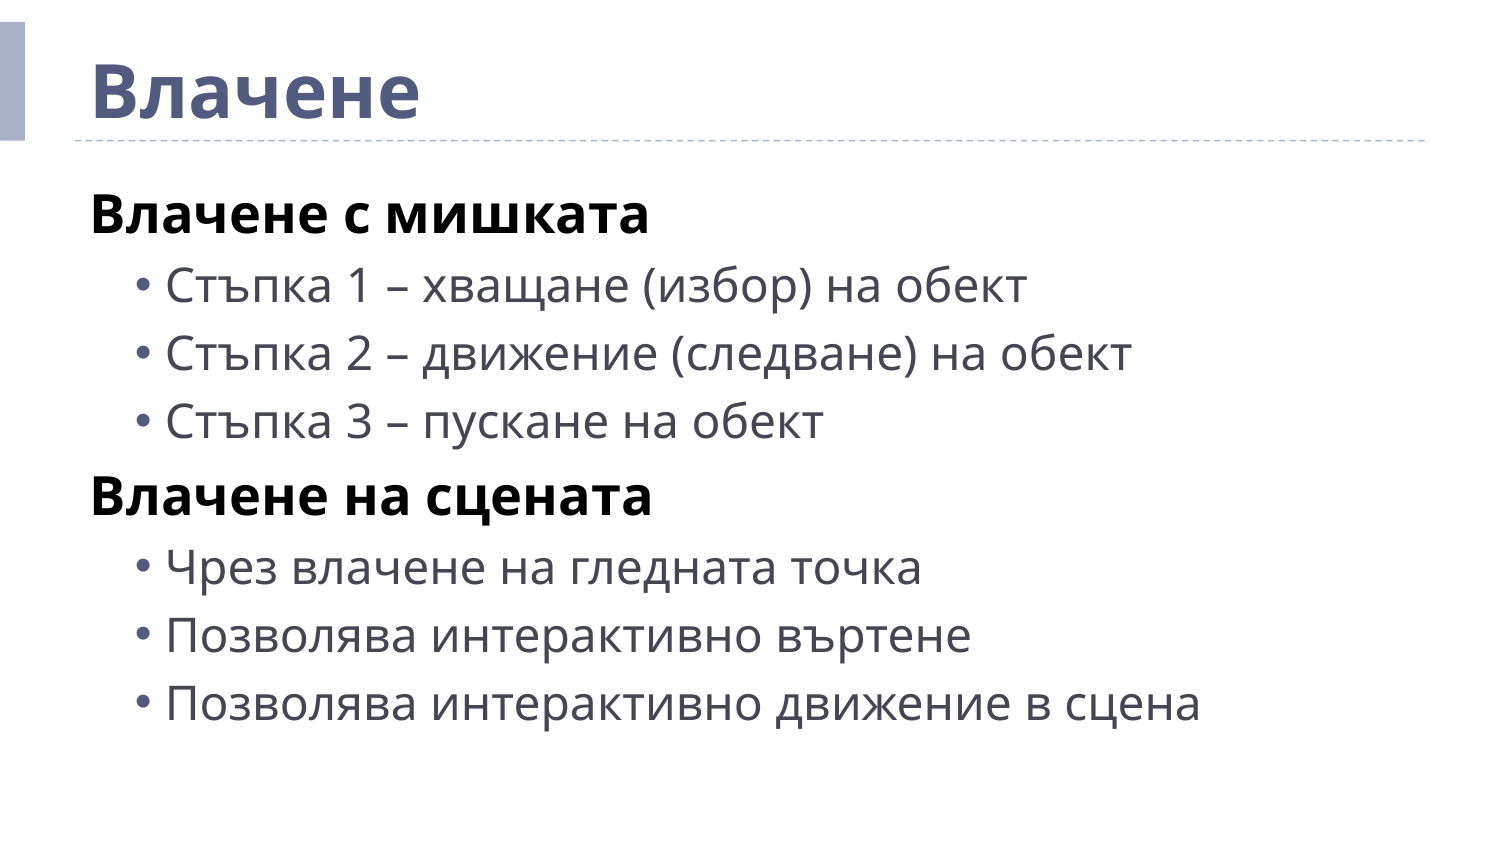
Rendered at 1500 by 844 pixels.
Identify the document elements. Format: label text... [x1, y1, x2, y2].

title Влачене [75, 18, 1475, 141]
list Влачене с мишката Стъпка 1 – хващане (избор) на обект Стъпка 2 – движение (следване) на обект Стъпка 3 – пускане на обект Влачене на сцената Чрез влачене на гледната точка Позволява интерактивно въртене Позволява интерактивно движение в сцена [75, 171, 1475, 835]
